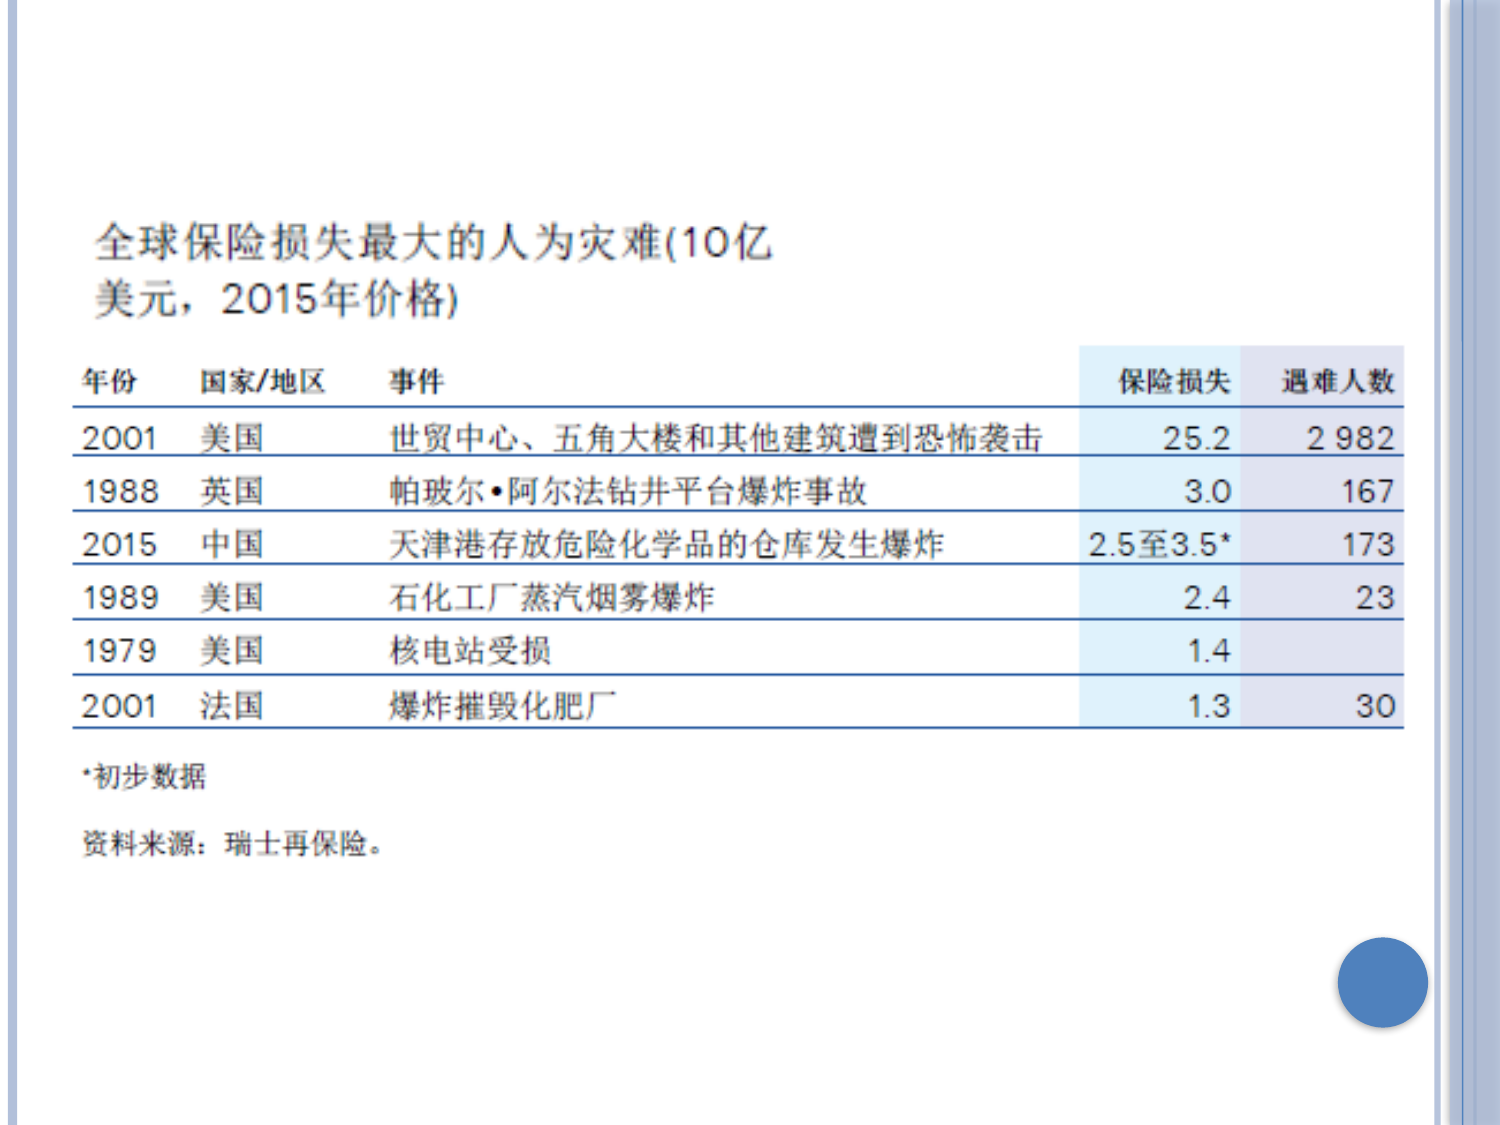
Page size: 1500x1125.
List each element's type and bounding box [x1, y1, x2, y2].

picture [64, 219, 1408, 875]
